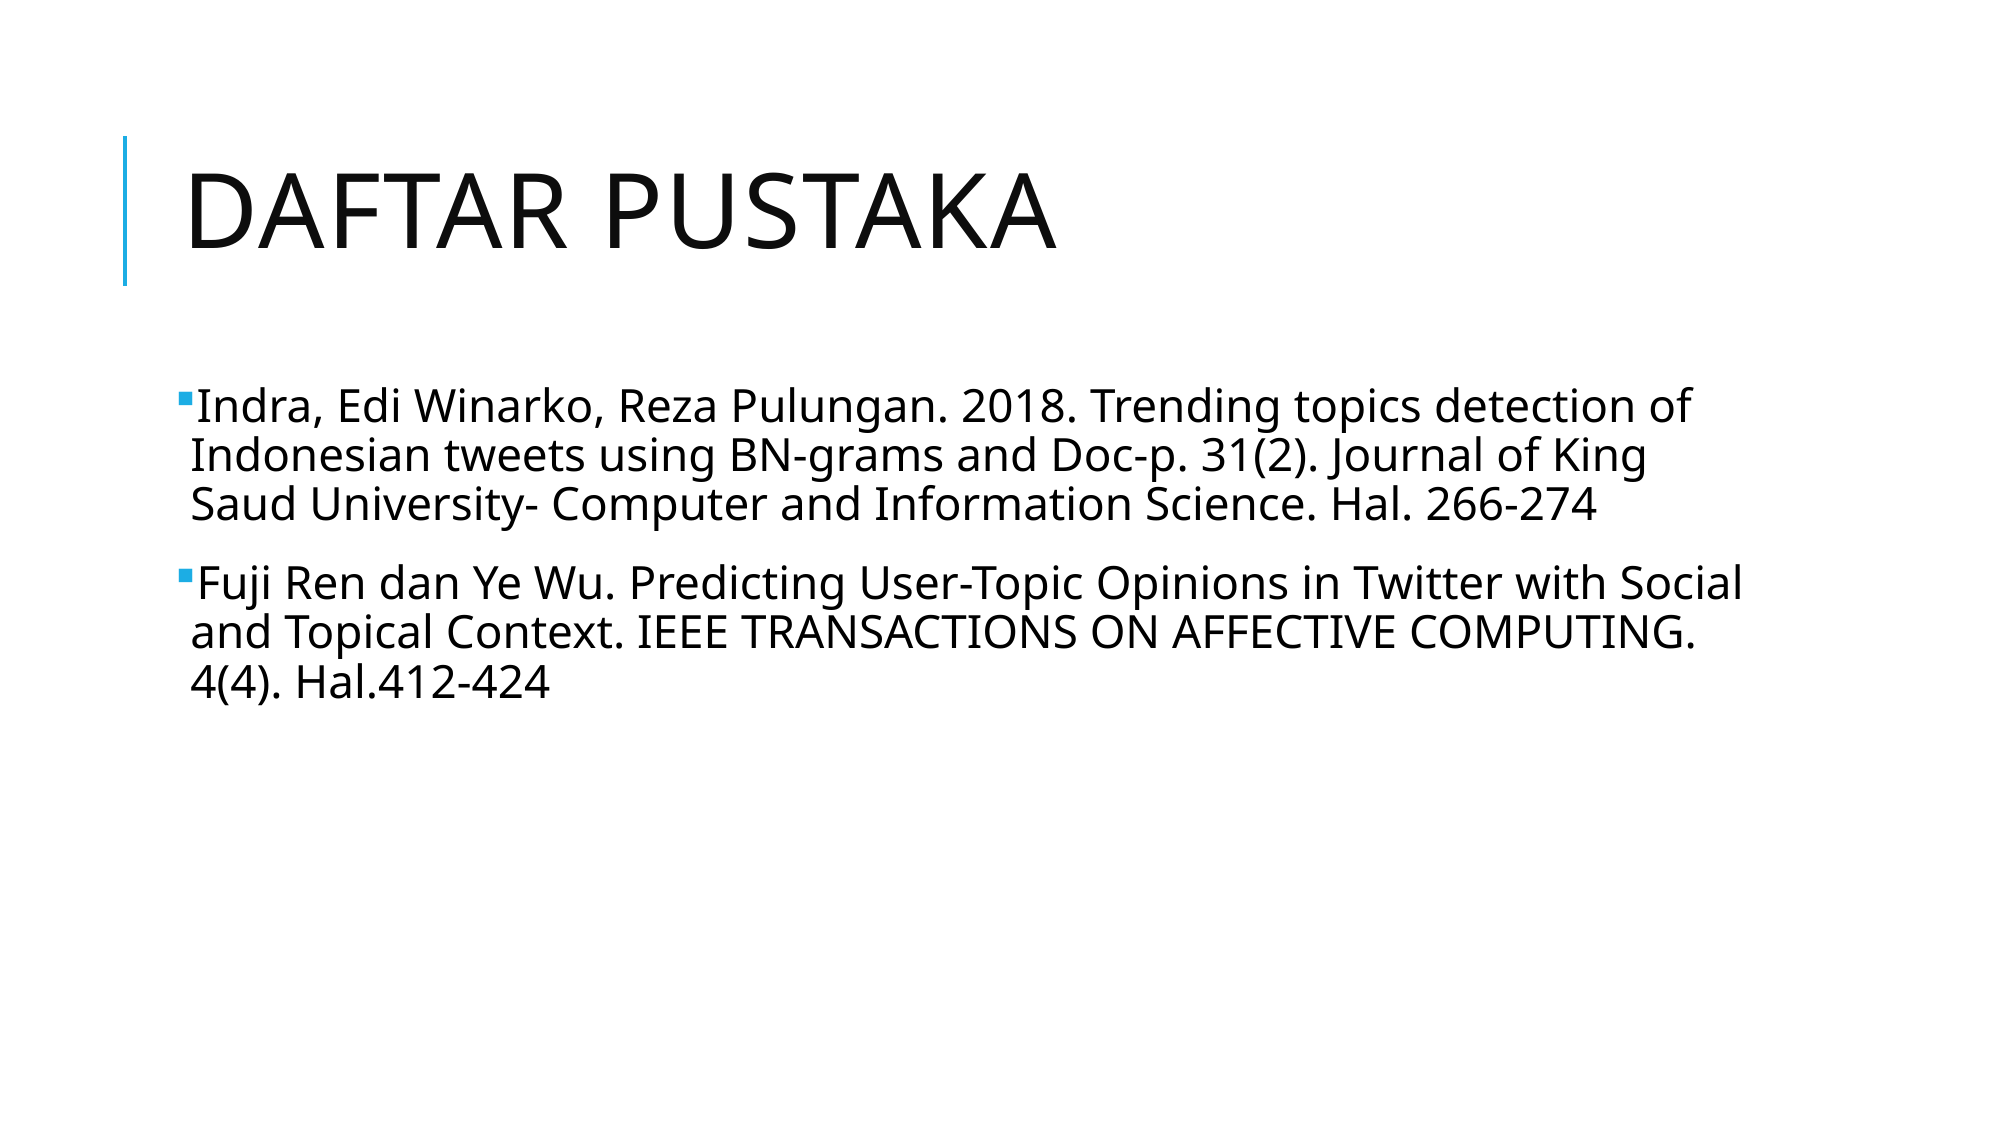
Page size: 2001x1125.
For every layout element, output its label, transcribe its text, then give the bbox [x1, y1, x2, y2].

list Indra, Edi Winarko, Reza Pulungan. 2018. Trending topics detection of Indonesian tweets using BN-grams and Doc-p. 31(2). Journal of King Saud University- Computer and Information Science. Hal. 266-274 Fuji Ren dan Ye Wu. Predicting User-Topic Opinions in Twitter with Social and Topical Context. IEEE TRANSACTIONS ON AFFECTIVE COMPUTING. 4(4). Hal.412-424 [168, 375, 1763, 1035]
title Daftar Pustaka [168, 96, 1763, 342]
